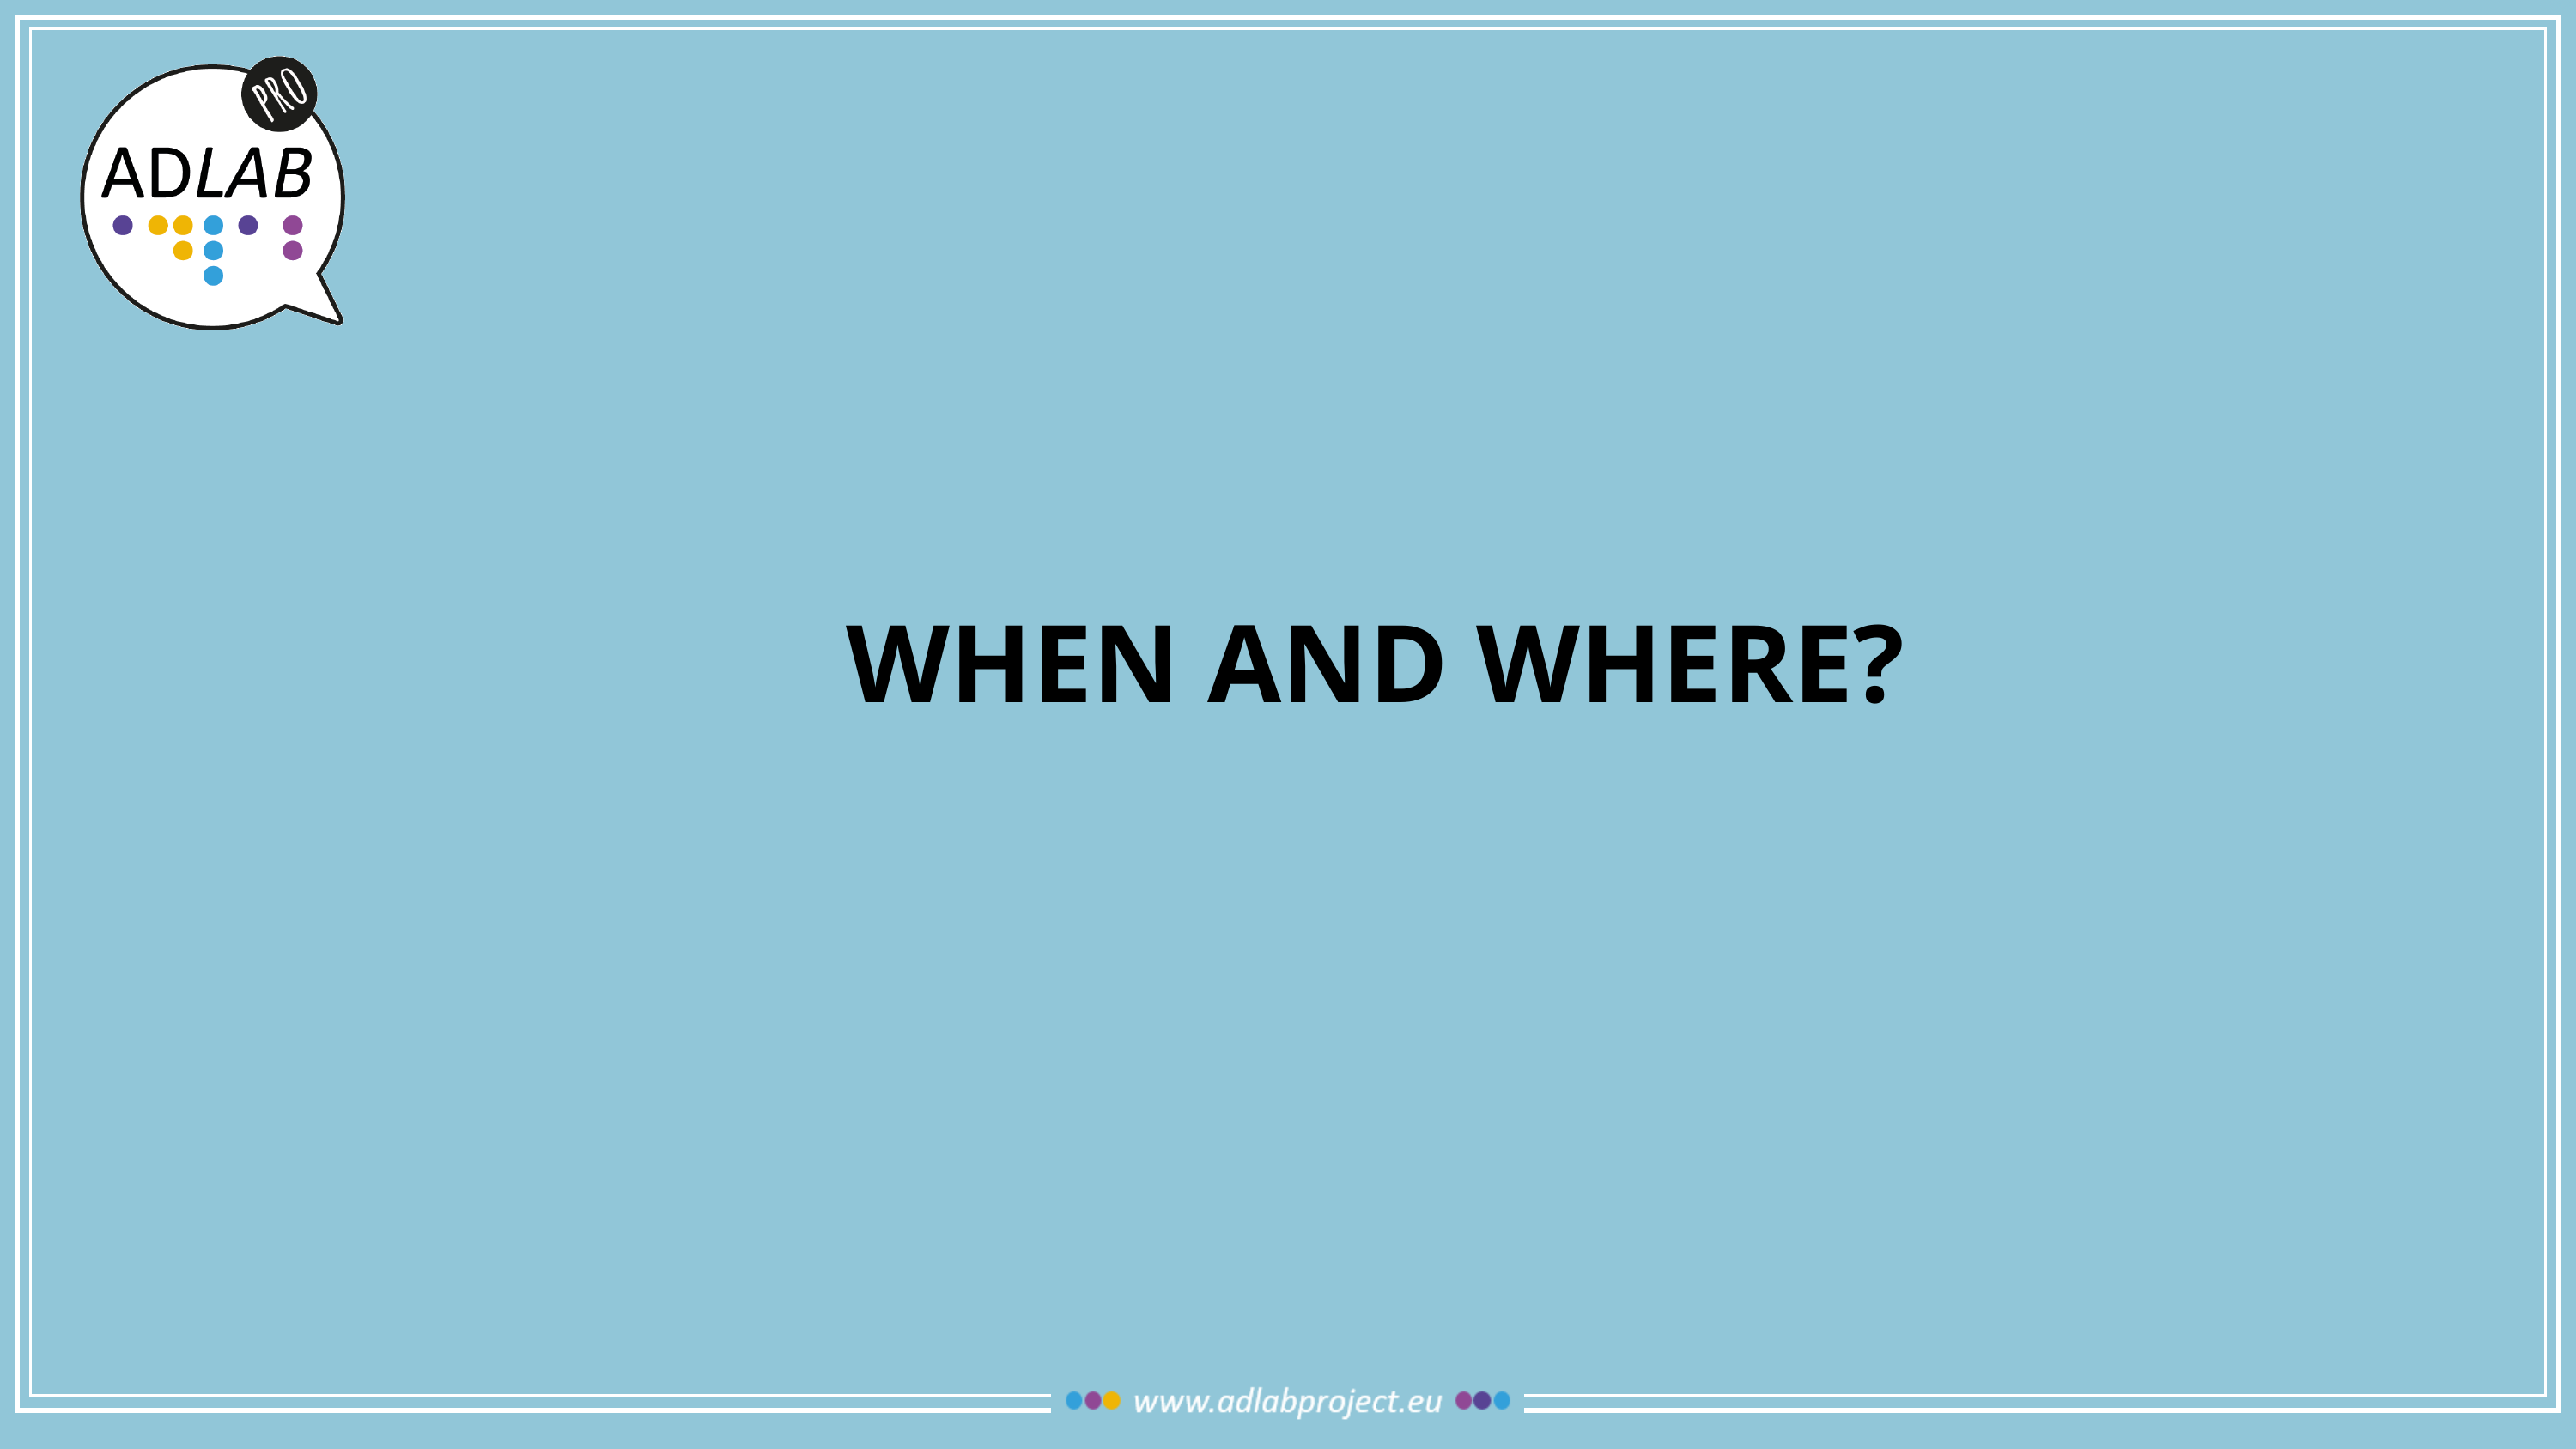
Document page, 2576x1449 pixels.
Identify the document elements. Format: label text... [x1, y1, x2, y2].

picture [1051, 1378, 1524, 1429]
title When and where? [0, 527, 1918, 808]
picture [72, 49, 353, 330]
